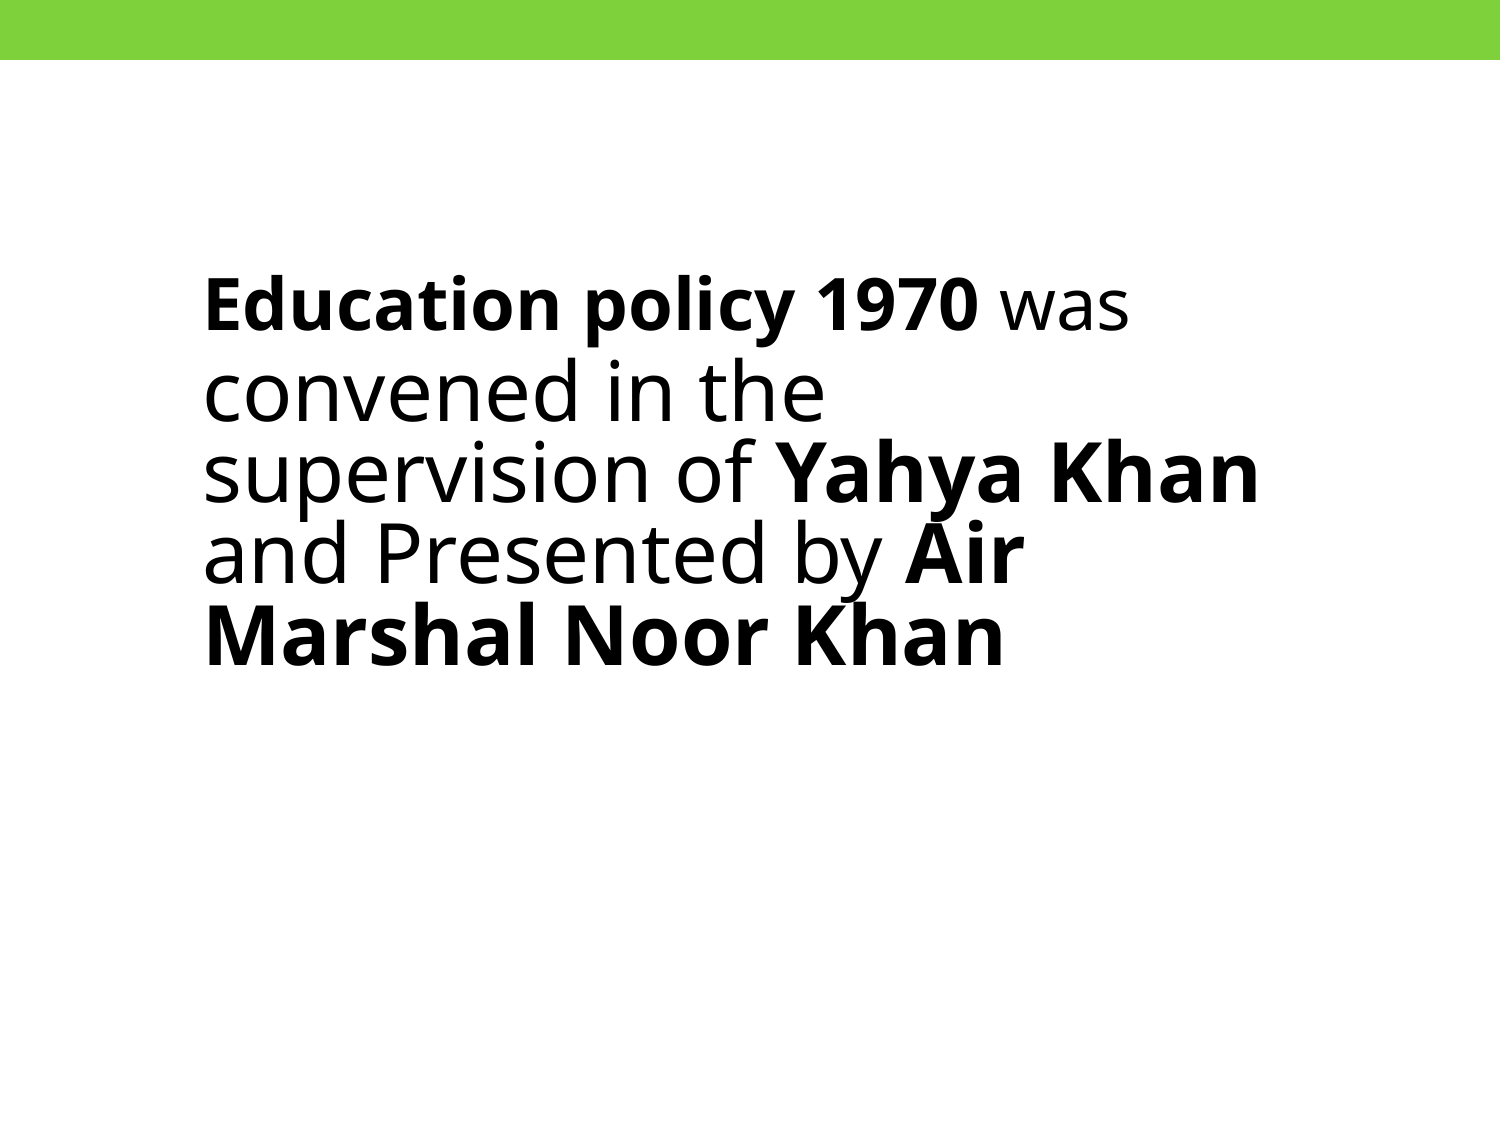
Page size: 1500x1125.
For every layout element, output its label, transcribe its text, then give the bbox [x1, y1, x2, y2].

text_box Education policy 1970 was convened in the supervision of Yahya Khan and Presented by Air Marshal Noor Khan [200, 275, 1300, 838]
text_box [0, 0, 1500, 60]
